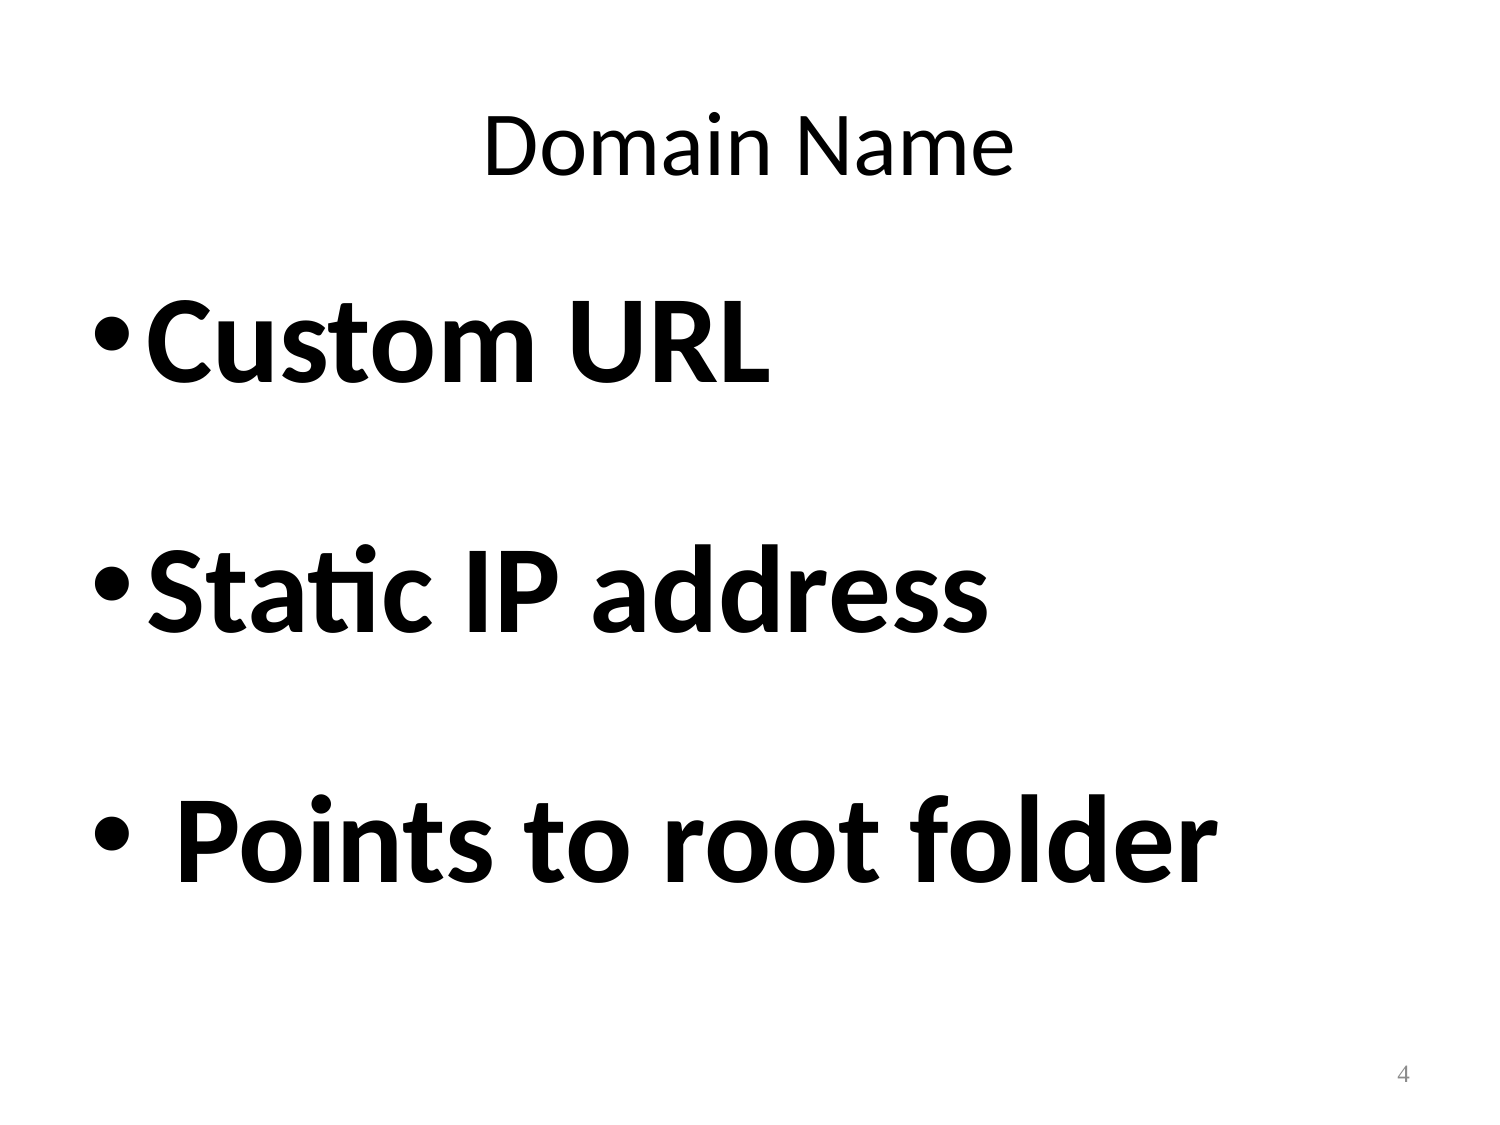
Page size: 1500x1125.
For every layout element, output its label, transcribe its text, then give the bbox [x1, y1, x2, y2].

title Domain Name [75, 45, 1425, 174]
slide_number 4 [1074, 1042, 1425, 1103]
list Custom URL Static IP address Points to root folder [75, 174, 1438, 980]
